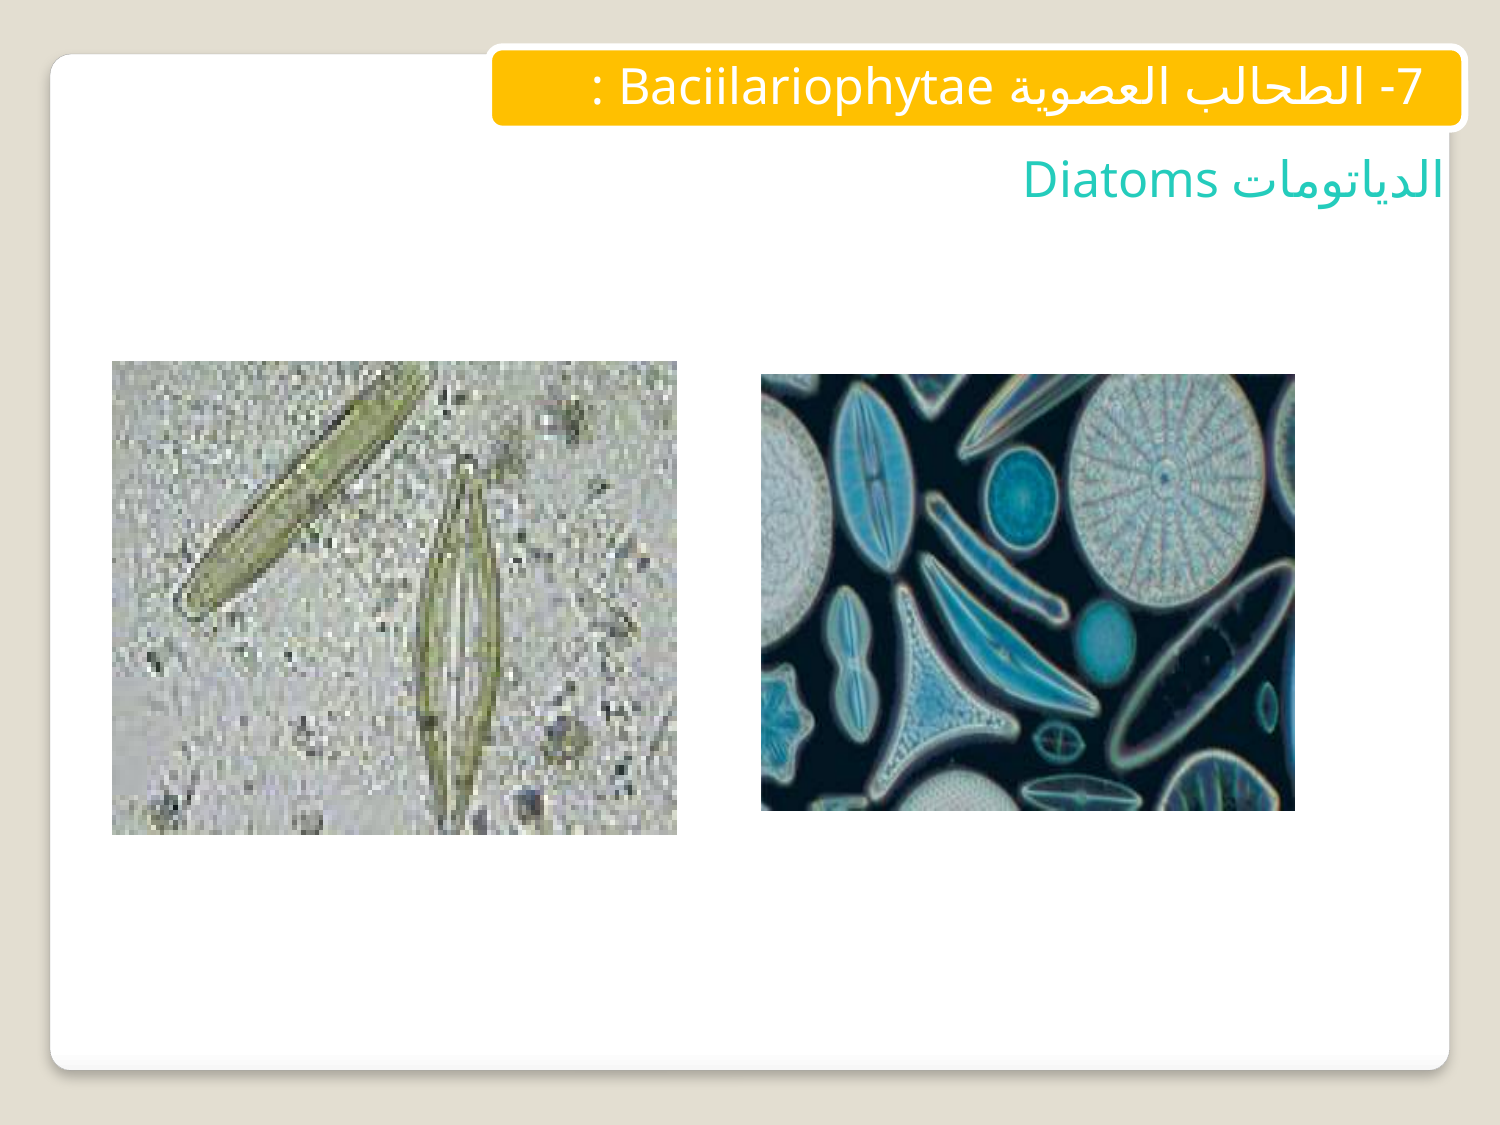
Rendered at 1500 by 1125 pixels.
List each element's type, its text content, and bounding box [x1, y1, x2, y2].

picture [761, 374, 1295, 811]
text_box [488, 46, 1466, 130]
picture [111, 361, 677, 835]
text_box الدياتومات Diatoms [976, 142, 1461, 216]
